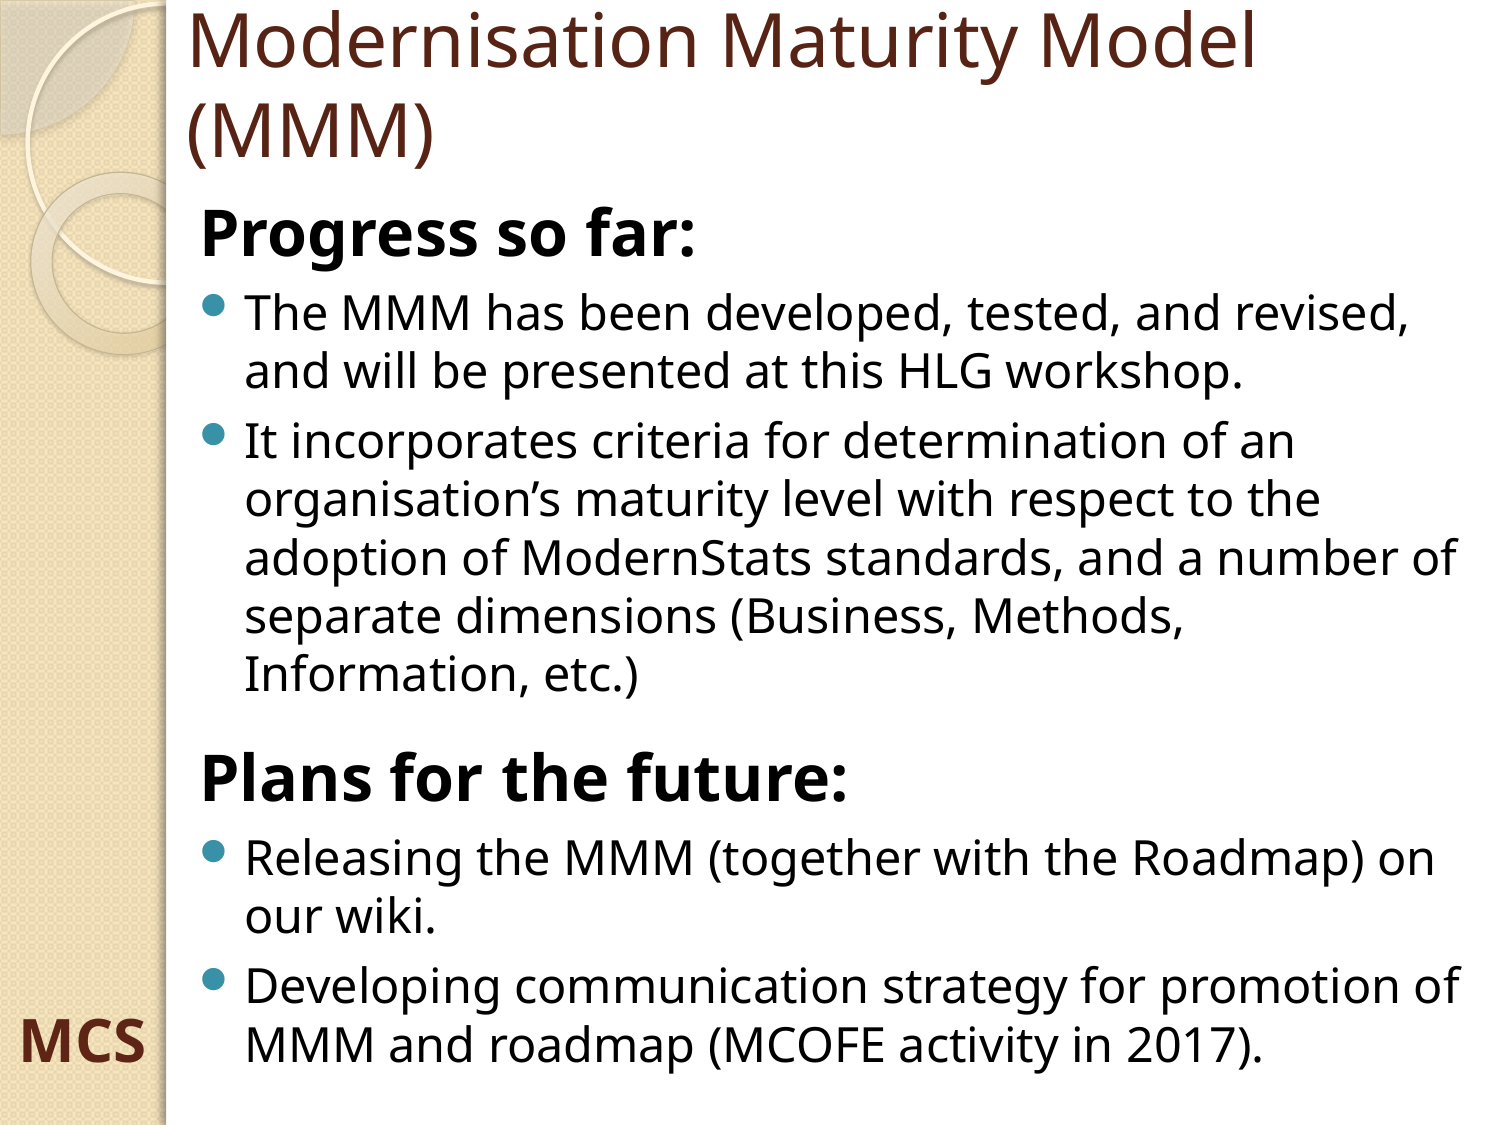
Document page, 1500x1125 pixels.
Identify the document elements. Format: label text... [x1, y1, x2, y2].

text_box MCS [5, 952, 160, 1083]
list Progress so far: The MMM has been developed, tested, and revised, and will be presented at this HLG workshop. It incorporates criteria for determination of an organisation’s maturity level with respect to the adoption of ModernStats standards, and a number of separate dimensions (Business, Methods, Information, etc.) Plans for the future: Releasing the MMM (together with the Roadmap) on our wiki. Developing communication strategy for promotion of MMM and roadmap (MCOFE activity in 2017). [171, 184, 1495, 1083]
title Modernisation Maturity Model (MMM) [171, 30, 1459, 135]
